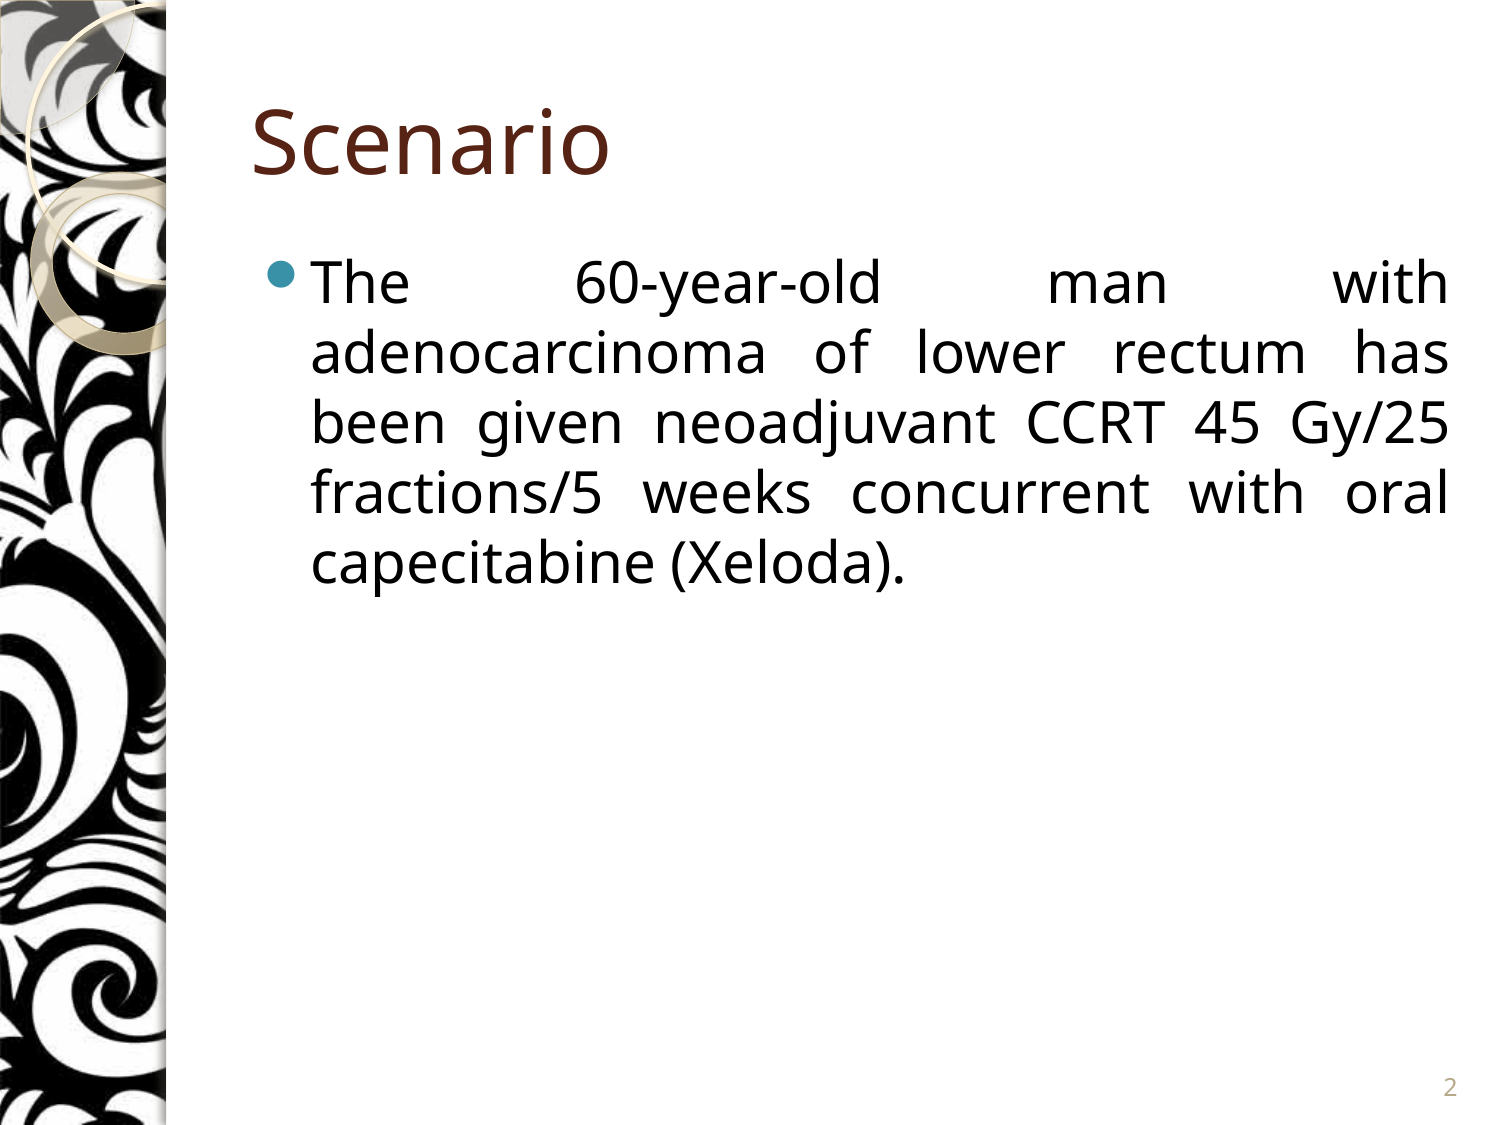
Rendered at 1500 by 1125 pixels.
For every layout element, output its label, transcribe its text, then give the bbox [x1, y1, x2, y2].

title Scenario [235, 45, 1466, 233]
slide_number 2 [1413, 1034, 1488, 1113]
list The 60-year-old man with adenocarcinoma of lower rectum has been given neoadjuvant CCRT 45 Gy/25 fractions/5 weeks concurrent with oral capecitabine (Xeloda). [235, 237, 1466, 1025]
picture [0, 134, 166, 1125]
picture [53, 241, 160, 332]
picture [32, 13, 160, 207]
picture [62, 195, 160, 280]
picture [136, 0, 164, 4]
